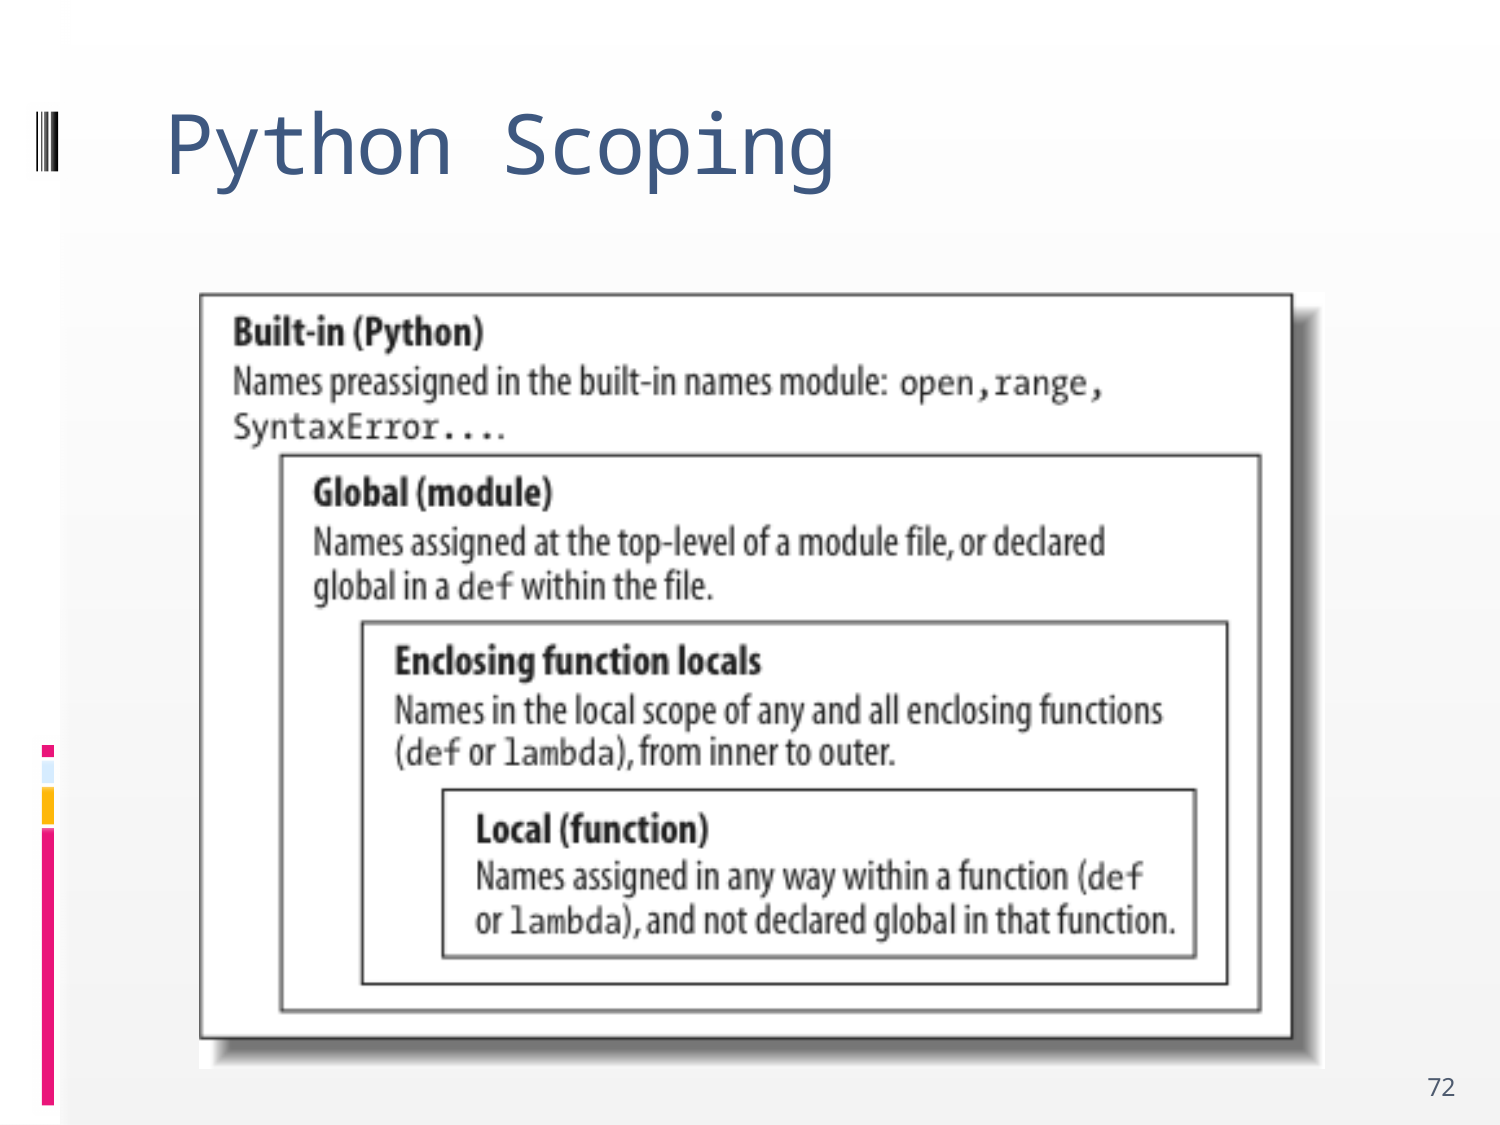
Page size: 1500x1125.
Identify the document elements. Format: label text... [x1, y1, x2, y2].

picture [198, 292, 1325, 1070]
slide_number 72 [1412, 1052, 1488, 1113]
title Python Scoping [150, 83, 1425, 234]
